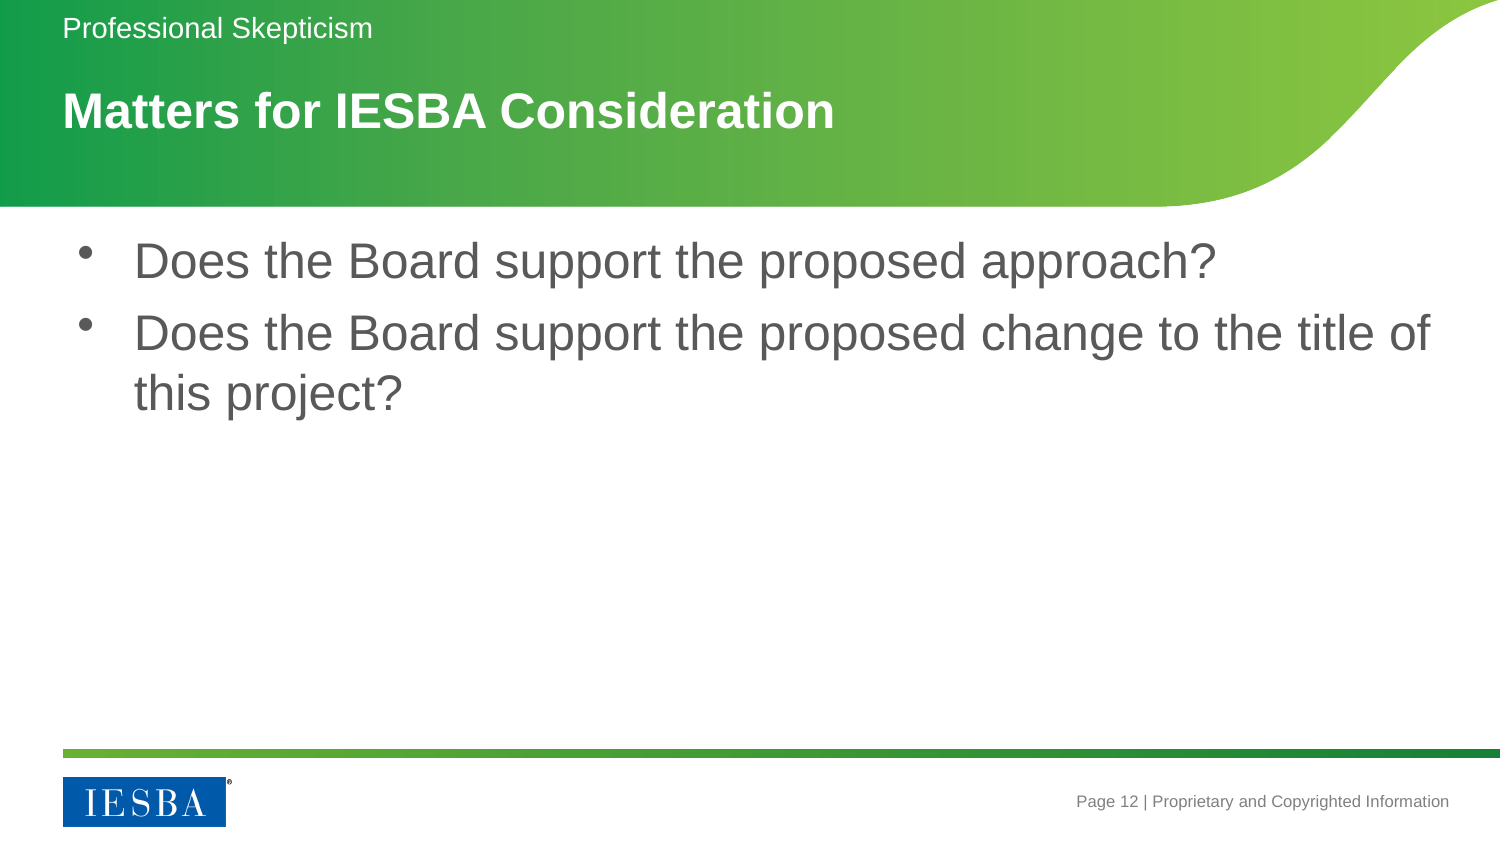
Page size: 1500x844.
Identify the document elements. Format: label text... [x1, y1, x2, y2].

title Matters for IESBA Consideration [62, 75, 1300, 142]
subtitle Professional Skepticism [62, 9, 500, 38]
picture [0, 0, 1500, 207]
picture [63, 777, 232, 827]
list Does the Board support the proposed approach? Does the Board support the proposed change to the title of this project? [62, 220, 1450, 724]
